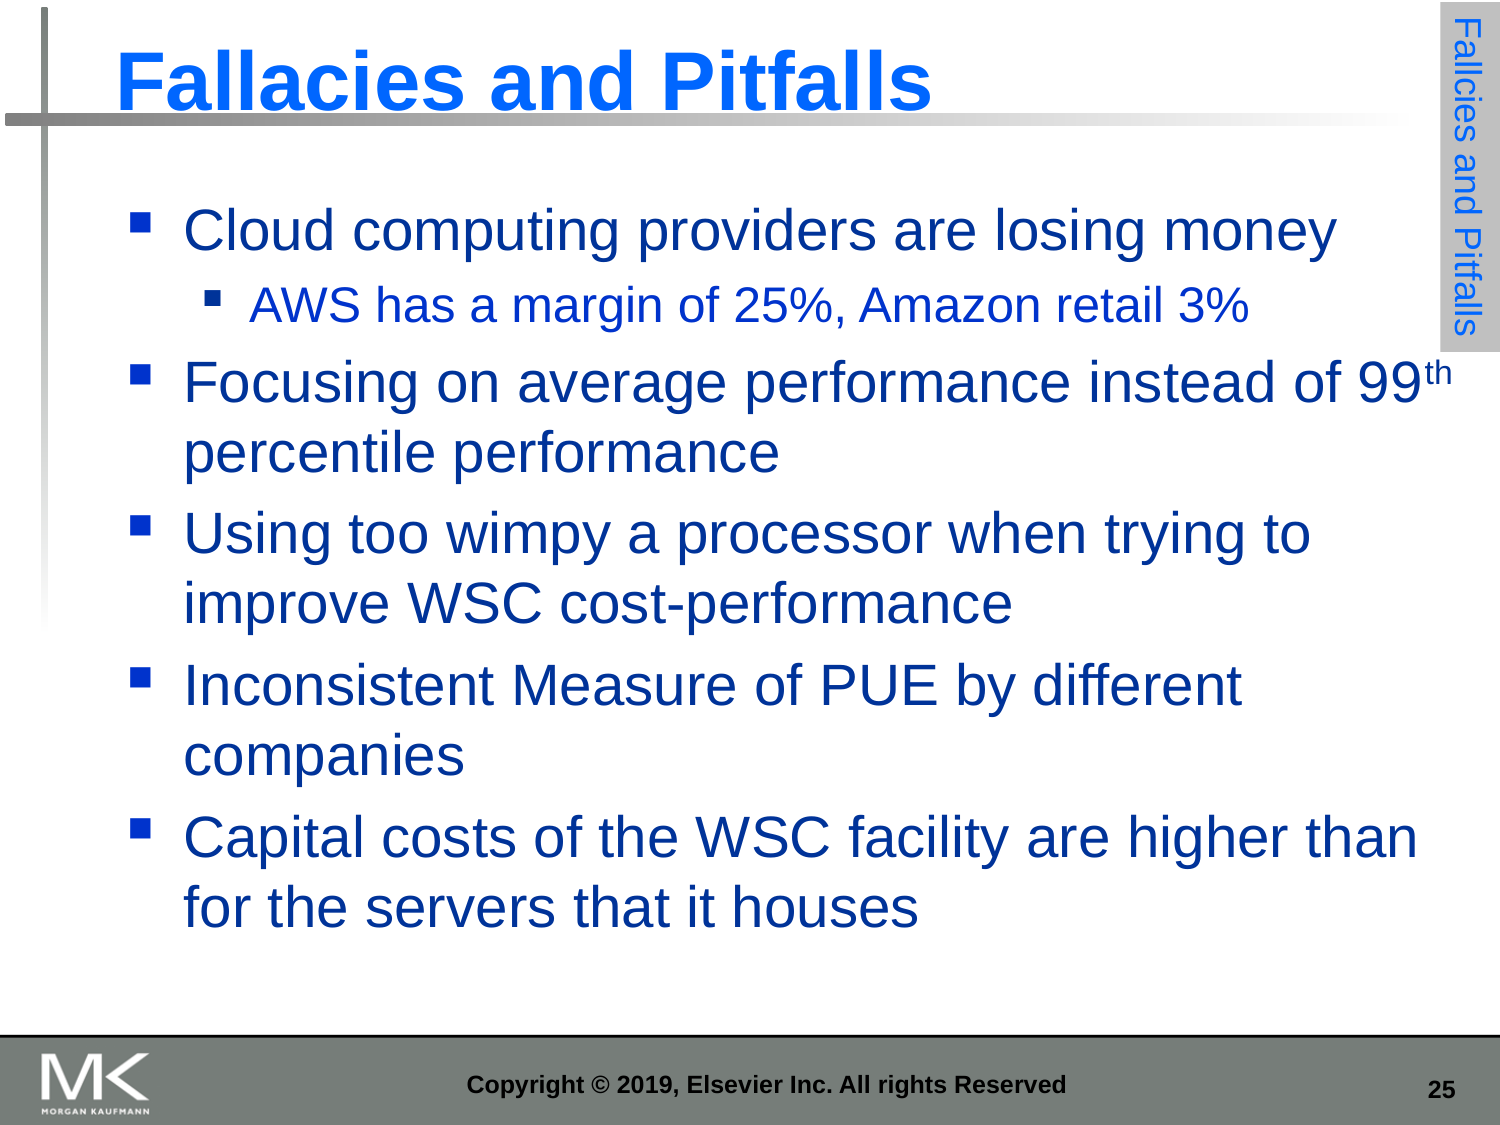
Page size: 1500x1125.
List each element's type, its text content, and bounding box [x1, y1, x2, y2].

list Cloud computing providers are losing money AWS has a margin of 25%, Amazon retail 3% Focusing on average performance instead of 99th percentile performance Using too wimpy a processor when trying to improve WSC cost-performance Inconsistent Measure of PUE by different companies Capital costs of the WSC facility are higher than for the servers that it houses [111, 184, 1470, 1024]
text_box Fallcies and Pitfalls [1440, 2, 1500, 352]
picture [29, 1046, 160, 1123]
footer Copyright © 2019, Elsevier Inc. All rights Reserved [170, 1046, 1365, 1106]
title Fallacies and Pitfalls [100, 18, 1440, 135]
